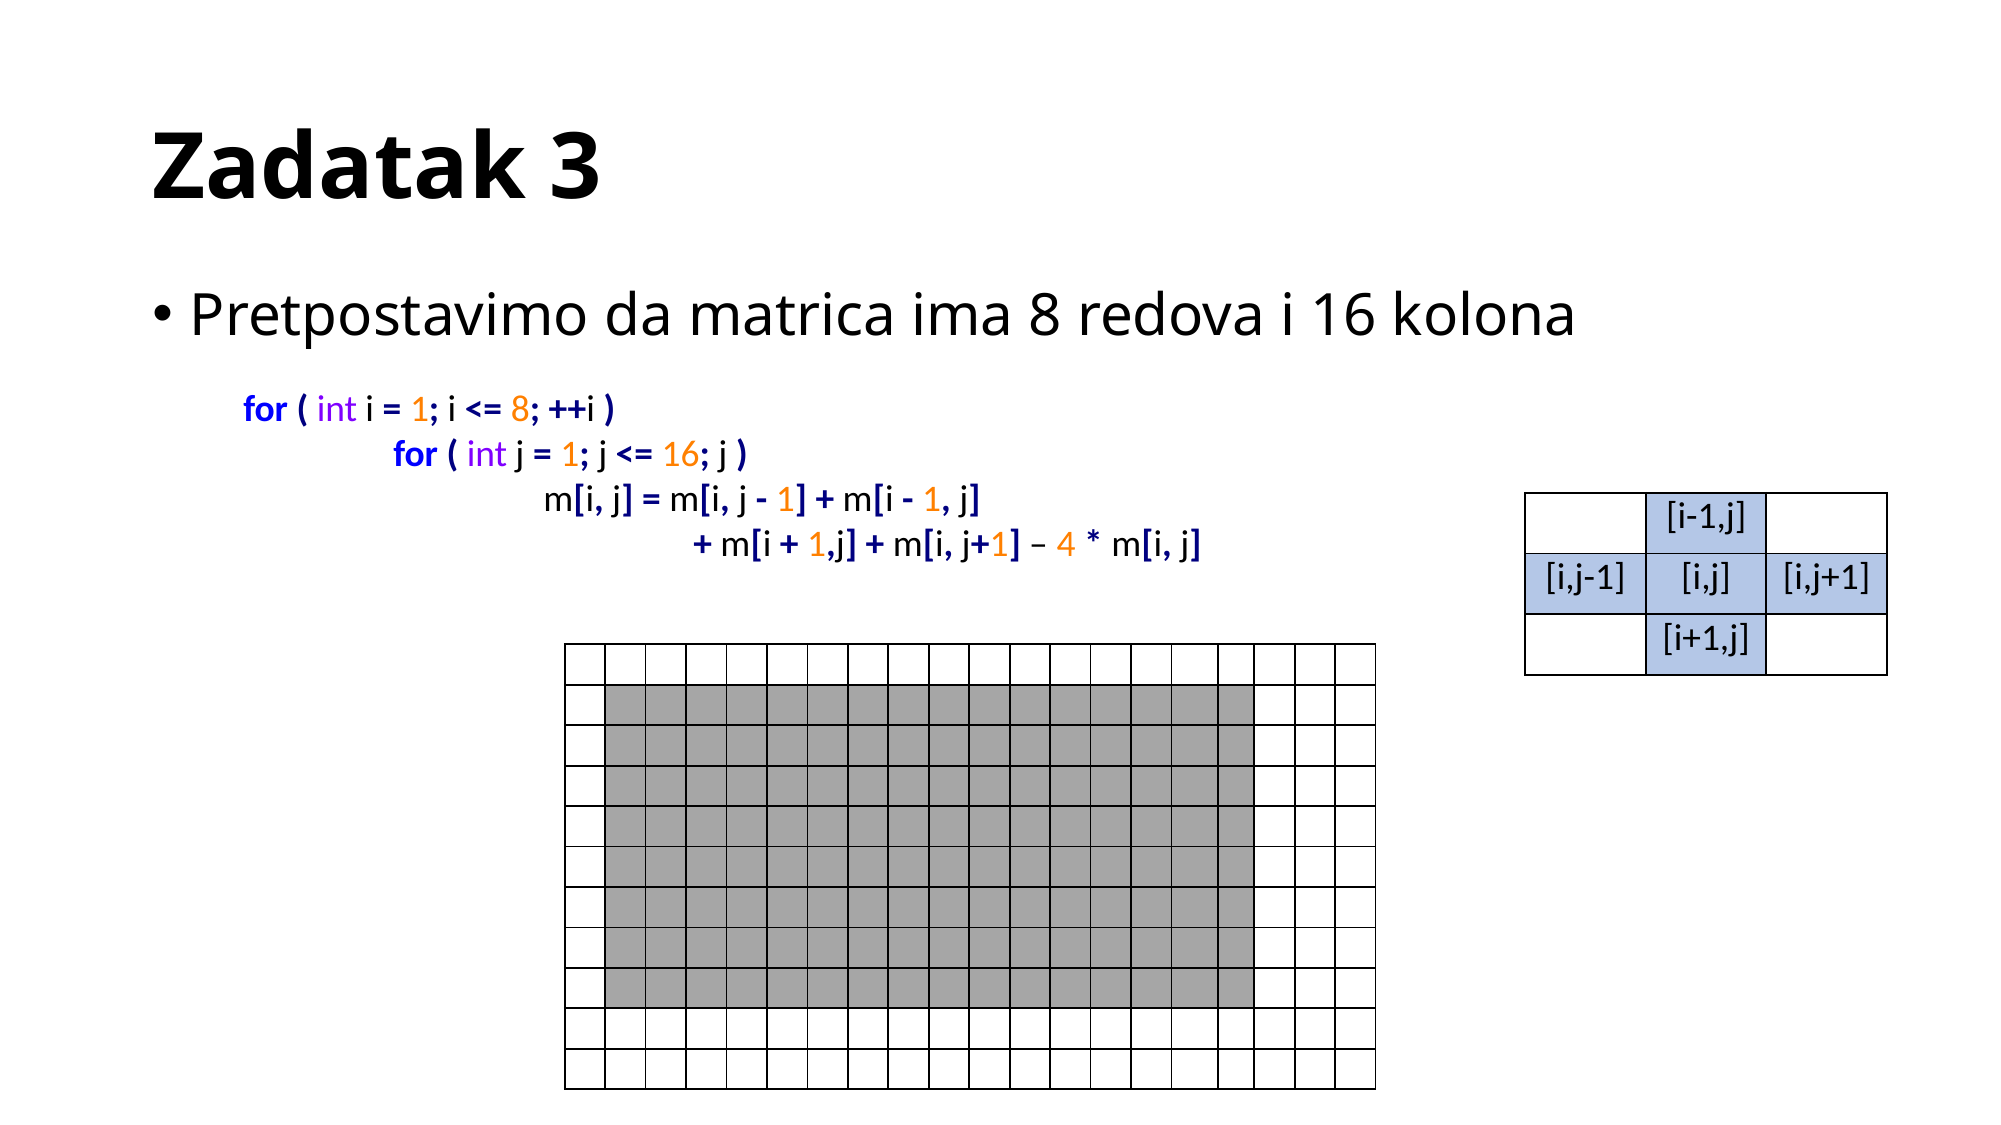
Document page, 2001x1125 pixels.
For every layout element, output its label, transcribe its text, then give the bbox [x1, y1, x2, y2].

table_cell [727, 726, 766, 765]
table_cell [1051, 847, 1090, 886]
table_cell [1011, 686, 1049, 724]
table_cell [930, 1050, 968, 1088]
table_cell [889, 686, 928, 724]
table_cell [1219, 726, 1253, 765]
table_cell [1051, 767, 1090, 805]
table_cell [646, 807, 685, 846]
table_cell [849, 807, 887, 846]
table_cell [970, 767, 1009, 805]
table_cell [727, 1050, 766, 1088]
table_cell [687, 969, 726, 1007]
table_cell [930, 928, 968, 967]
table_cell [1132, 726, 1171, 765]
table_cell [889, 928, 928, 967]
table_cell [1172, 686, 1217, 724]
table_cell [1219, 1050, 1253, 1088]
table_cell [1011, 726, 1049, 765]
table_cell [768, 1050, 807, 1088]
table_cell [566, 847, 604, 886]
table_cell [930, 1009, 968, 1048]
table_cell [768, 726, 807, 765]
table_cell [1172, 928, 1217, 967]
table_cell [808, 767, 847, 805]
table_cell [1296, 726, 1334, 765]
table_cell [970, 928, 1009, 967]
table_cell [1051, 726, 1090, 765]
table_cell [1219, 888, 1253, 927]
table_cell [606, 847, 645, 886]
table_cell [1255, 767, 1294, 805]
table_cell [768, 888, 807, 927]
table_cell [1296, 767, 1334, 805]
table_cell [1172, 1009, 1217, 1048]
table_cell [970, 807, 1009, 846]
table_cell [606, 807, 645, 846]
table_cell [1172, 1050, 1217, 1088]
table_cell [808, 726, 847, 765]
table_cell [1132, 1050, 1171, 1088]
table_cell [1091, 888, 1130, 927]
table_header [687, 645, 726, 684]
table_cell [1219, 969, 1253, 1007]
list Pretpostavimo da matrica ima 8 redova i 16 kolona [137, 277, 1863, 377]
table_cell [970, 847, 1009, 886]
table_cell [970, 726, 1009, 765]
table_cell [687, 928, 726, 967]
table_cell [566, 767, 604, 805]
table_cell [849, 686, 887, 724]
table_cell [1091, 1009, 1130, 1048]
table_cell [1296, 928, 1334, 967]
table_cell [768, 847, 807, 886]
table_cell [606, 767, 645, 805]
table_cell [1172, 847, 1217, 886]
table_cell [1051, 807, 1090, 846]
table_cell [687, 1050, 726, 1088]
table_cell [1132, 888, 1171, 927]
table_cell [768, 767, 807, 805]
table_header [1172, 645, 1217, 684]
table_cell [849, 726, 887, 765]
table_header [1255, 645, 1294, 684]
table_cell [930, 726, 968, 765]
table_cell [1336, 767, 1375, 805]
table_cell [1051, 1050, 1090, 1088]
table_cell [1336, 686, 1375, 724]
table_cell [566, 928, 604, 967]
table_cell [970, 1050, 1009, 1088]
table_cell [i,j+1] [1767, 554, 1886, 613]
table_cell [1132, 807, 1171, 846]
table_cell [808, 807, 847, 846]
title Zadatak 3 [137, 59, 1863, 277]
table_cell [1219, 847, 1253, 886]
table_cell [930, 888, 968, 927]
table_cell [1011, 807, 1049, 846]
table_cell [849, 767, 887, 805]
table_cell [1336, 807, 1375, 846]
table_cell [970, 1009, 1009, 1048]
table_header [646, 645, 685, 684]
table_cell [889, 1009, 928, 1048]
table_cell [1336, 1050, 1375, 1088]
table_cell [1255, 969, 1294, 1007]
table_cell [1296, 888, 1334, 927]
table_cell [566, 888, 604, 927]
table_header [1051, 645, 1090, 684]
table_cell [1091, 928, 1130, 967]
table_cell [687, 726, 726, 765]
table_cell [687, 888, 726, 927]
table_cell [1255, 726, 1294, 765]
table_header [1296, 645, 1334, 684]
table_cell [849, 928, 887, 967]
table_cell [1219, 767, 1253, 805]
table_cell [970, 686, 1009, 724]
table_cell [930, 686, 968, 724]
table_cell [849, 969, 887, 1007]
table_header [930, 645, 968, 684]
table_cell [1132, 847, 1171, 886]
table_header [566, 645, 604, 684]
table_header [1132, 645, 1171, 684]
table_cell [849, 1009, 887, 1048]
table_header [1011, 645, 1049, 684]
table_header [768, 645, 807, 684]
table_header [1091, 645, 1130, 684]
table_cell [1172, 807, 1217, 846]
table_cell [1526, 615, 1645, 674]
table_cell [1296, 1009, 1334, 1048]
table_cell [889, 888, 928, 927]
table_cell [808, 847, 847, 886]
table_cell [889, 969, 928, 1007]
table_header [970, 645, 1009, 684]
table_cell [808, 686, 847, 724]
table_cell [727, 767, 766, 805]
table_cell [1091, 686, 1130, 724]
table_header [1336, 645, 1375, 684]
table_cell [808, 1050, 847, 1088]
table_cell [1011, 847, 1049, 886]
table_header [889, 645, 928, 684]
table_cell [768, 928, 807, 967]
table_cell [1051, 888, 1090, 927]
table_cell [i+1,j] [1647, 615, 1765, 674]
table_cell [566, 1050, 604, 1088]
table_cell [1011, 1009, 1049, 1048]
table_cell [1296, 969, 1334, 1007]
table_cell [1091, 1050, 1130, 1088]
table_cell [808, 969, 847, 1007]
table_cell [1255, 888, 1294, 927]
table_header [1219, 645, 1253, 684]
table_cell [646, 726, 685, 765]
table_cell [646, 969, 685, 1007]
table_cell [768, 1009, 807, 1048]
table_cell [930, 847, 968, 886]
table_cell [606, 1009, 645, 1048]
table_cell [808, 928, 847, 967]
table_cell [1132, 928, 1171, 967]
table_cell [1091, 847, 1130, 886]
table_cell [1091, 807, 1130, 846]
table_cell [1767, 615, 1886, 674]
table_cell [646, 847, 685, 886]
table_cell [566, 726, 604, 765]
table_header [1767, 494, 1886, 553]
table_cell [646, 888, 685, 927]
table_cell [606, 1050, 645, 1088]
table_cell [970, 888, 1009, 927]
table_cell [1172, 969, 1217, 1007]
table_cell [1296, 686, 1334, 724]
table_cell [849, 888, 887, 927]
table_cell [889, 807, 928, 846]
table_cell [1255, 686, 1294, 724]
table_cell [1336, 847, 1375, 886]
table_cell [1219, 928, 1253, 967]
table_cell [566, 807, 604, 846]
table_cell [646, 767, 685, 805]
table_cell [849, 847, 887, 886]
table_cell [i,j-1] [1526, 554, 1645, 613]
table_cell [606, 888, 645, 927]
table_cell [1051, 686, 1090, 724]
table_cell [930, 969, 968, 1007]
table_cell [687, 767, 726, 805]
table_cell [1091, 726, 1130, 765]
table_cell [566, 969, 604, 1007]
table_cell [727, 888, 766, 927]
table_cell [768, 969, 807, 1007]
table_cell [1219, 686, 1253, 724]
table_cell [889, 767, 928, 805]
table_cell [1011, 928, 1049, 967]
table_cell [1132, 686, 1171, 724]
table_cell [1172, 888, 1217, 927]
table_cell [1172, 767, 1217, 805]
table_cell [1132, 767, 1171, 805]
table_cell [646, 928, 685, 967]
table_cell [687, 807, 726, 846]
table_cell [1051, 969, 1090, 1007]
table_cell [1011, 767, 1049, 805]
table_header [i-1,j] [1647, 494, 1765, 553]
table_header [727, 645, 766, 684]
table_header [606, 645, 645, 684]
table_cell [1011, 888, 1049, 927]
table_cell [1296, 1050, 1334, 1088]
table_cell [768, 807, 807, 846]
table_cell [970, 969, 1009, 1007]
table_cell [1051, 1009, 1090, 1048]
table_cell [727, 807, 766, 846]
table_header [1526, 494, 1645, 553]
table_cell [1255, 847, 1294, 886]
table_cell [1296, 807, 1334, 846]
table_header [849, 645, 887, 684]
table_cell [566, 1009, 604, 1048]
table_cell [1172, 726, 1217, 765]
table_cell [1011, 1050, 1049, 1088]
table_cell [1091, 767, 1130, 805]
table_cell [1296, 847, 1334, 886]
table_cell [1219, 1009, 1253, 1048]
table_cell [727, 847, 766, 886]
table_cell [930, 807, 968, 846]
table_cell [1255, 928, 1294, 967]
table_cell [1336, 928, 1375, 967]
table_cell [1219, 807, 1253, 846]
table_cell [1255, 807, 1294, 846]
table_cell [1051, 928, 1090, 967]
table_cell [1255, 1009, 1294, 1048]
table_cell [646, 1050, 685, 1088]
table_cell [606, 686, 645, 724]
table_cell [606, 726, 645, 765]
table_cell [727, 1009, 766, 1048]
table_cell [849, 1050, 887, 1088]
table_cell [687, 847, 726, 886]
table_cell [727, 686, 766, 724]
table_cell [1011, 969, 1049, 1007]
table_cell [889, 1050, 928, 1088]
table_cell [646, 1009, 685, 1048]
table_cell [727, 969, 766, 1007]
table_cell [687, 686, 726, 724]
table_cell [1091, 969, 1130, 1007]
table_cell [1336, 1009, 1375, 1048]
table_cell [687, 1009, 726, 1048]
table_cell [727, 928, 766, 967]
table_cell [889, 726, 928, 765]
table_cell [606, 969, 645, 1007]
table_cell [1336, 726, 1375, 765]
table_header [808, 645, 847, 684]
table_cell [566, 686, 604, 724]
table_cell [889, 847, 928, 886]
table_cell [1132, 969, 1171, 1007]
table_cell [606, 928, 645, 967]
table_cell [768, 686, 807, 724]
table_cell [1336, 969, 1375, 1007]
table_cell [808, 1009, 847, 1048]
table_cell [i,j] [1647, 554, 1765, 613]
table_cell [1255, 1050, 1294, 1088]
table_cell [808, 888, 847, 927]
text_box for ( int i = 1; i <= 8; ++i ) for ( int j = 1; j <= 16; j ) m[i, j] = m[i, j - 1] + m[i - 1, j] + m[i + 1,j] + m[i, j+1] – 4 * m[i, j] [228, 376, 1229, 572]
table_cell [930, 767, 968, 805]
table_cell [1336, 888, 1375, 927]
table_cell [646, 686, 685, 724]
table_cell [1132, 1009, 1171, 1048]
